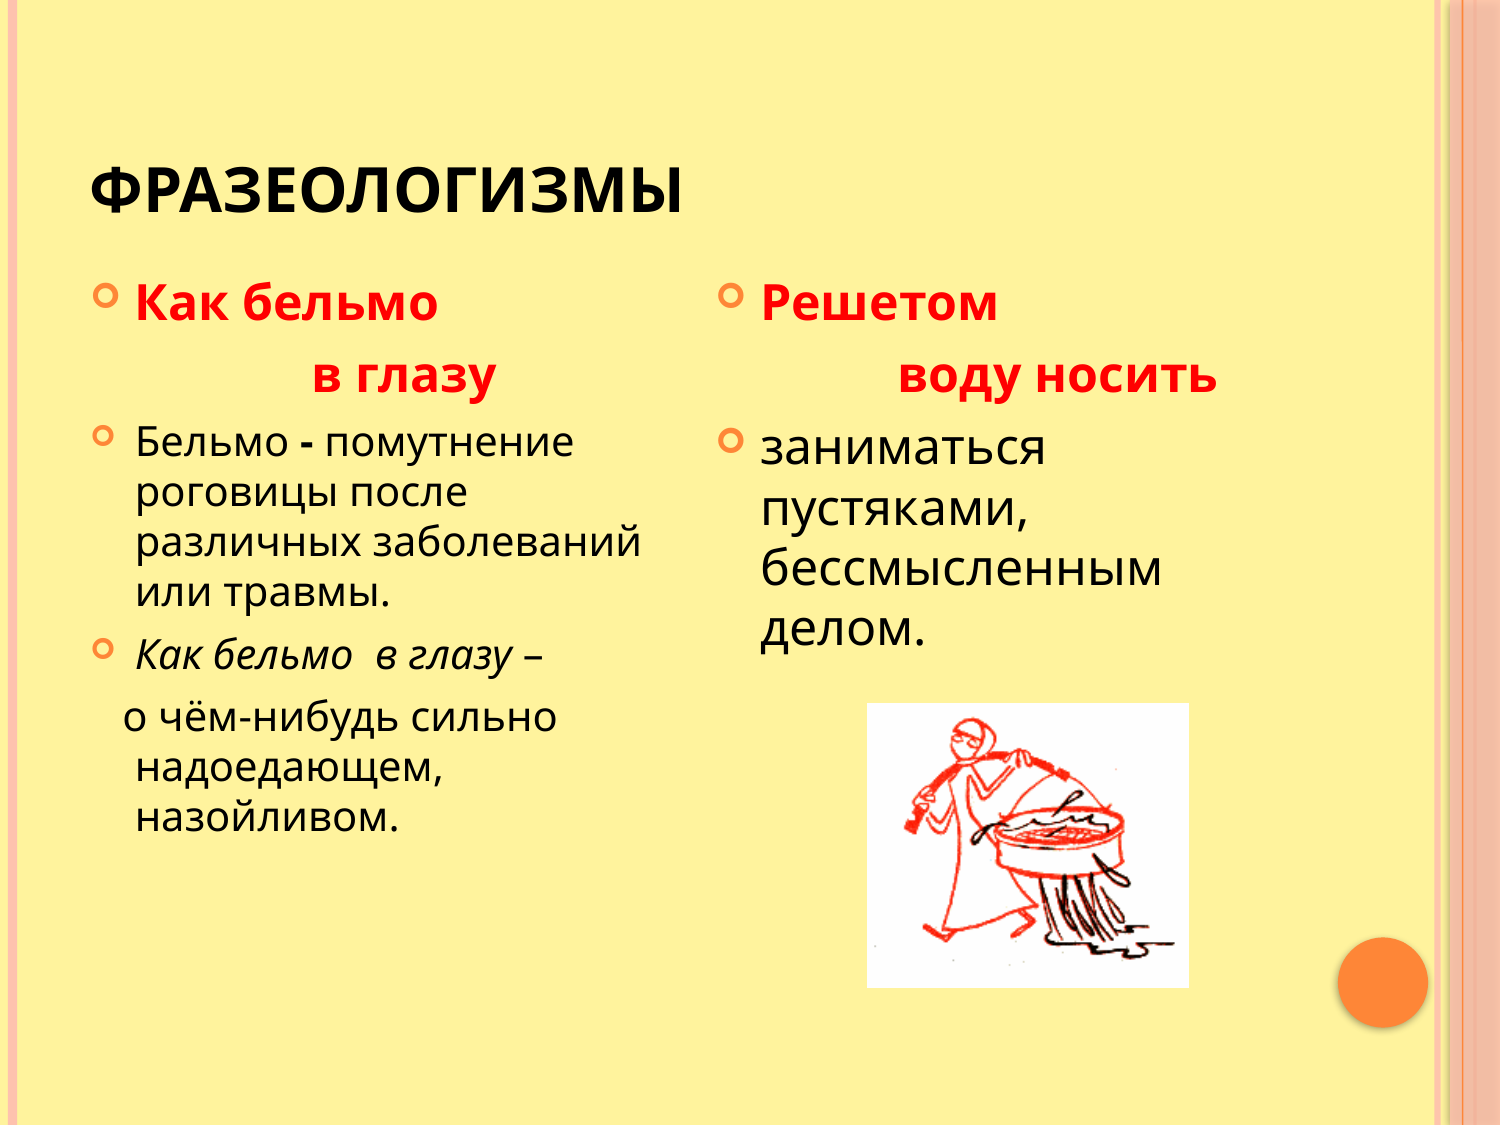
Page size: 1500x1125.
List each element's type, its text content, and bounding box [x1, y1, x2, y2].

picture [866, 702, 1190, 988]
list Как бельмо в глазу Бельмо - помутнение роговицы после различных заболеваний или травмы. Как бельмо в глазу – о чём-нибудь сильно надоедающем, назойливом. [74, 262, 676, 1013]
title Фразеологизмы [75, 45, 1300, 233]
list Решетом воду носить заниматься пустяками, бессмысленным делом. [700, 262, 1301, 1013]
